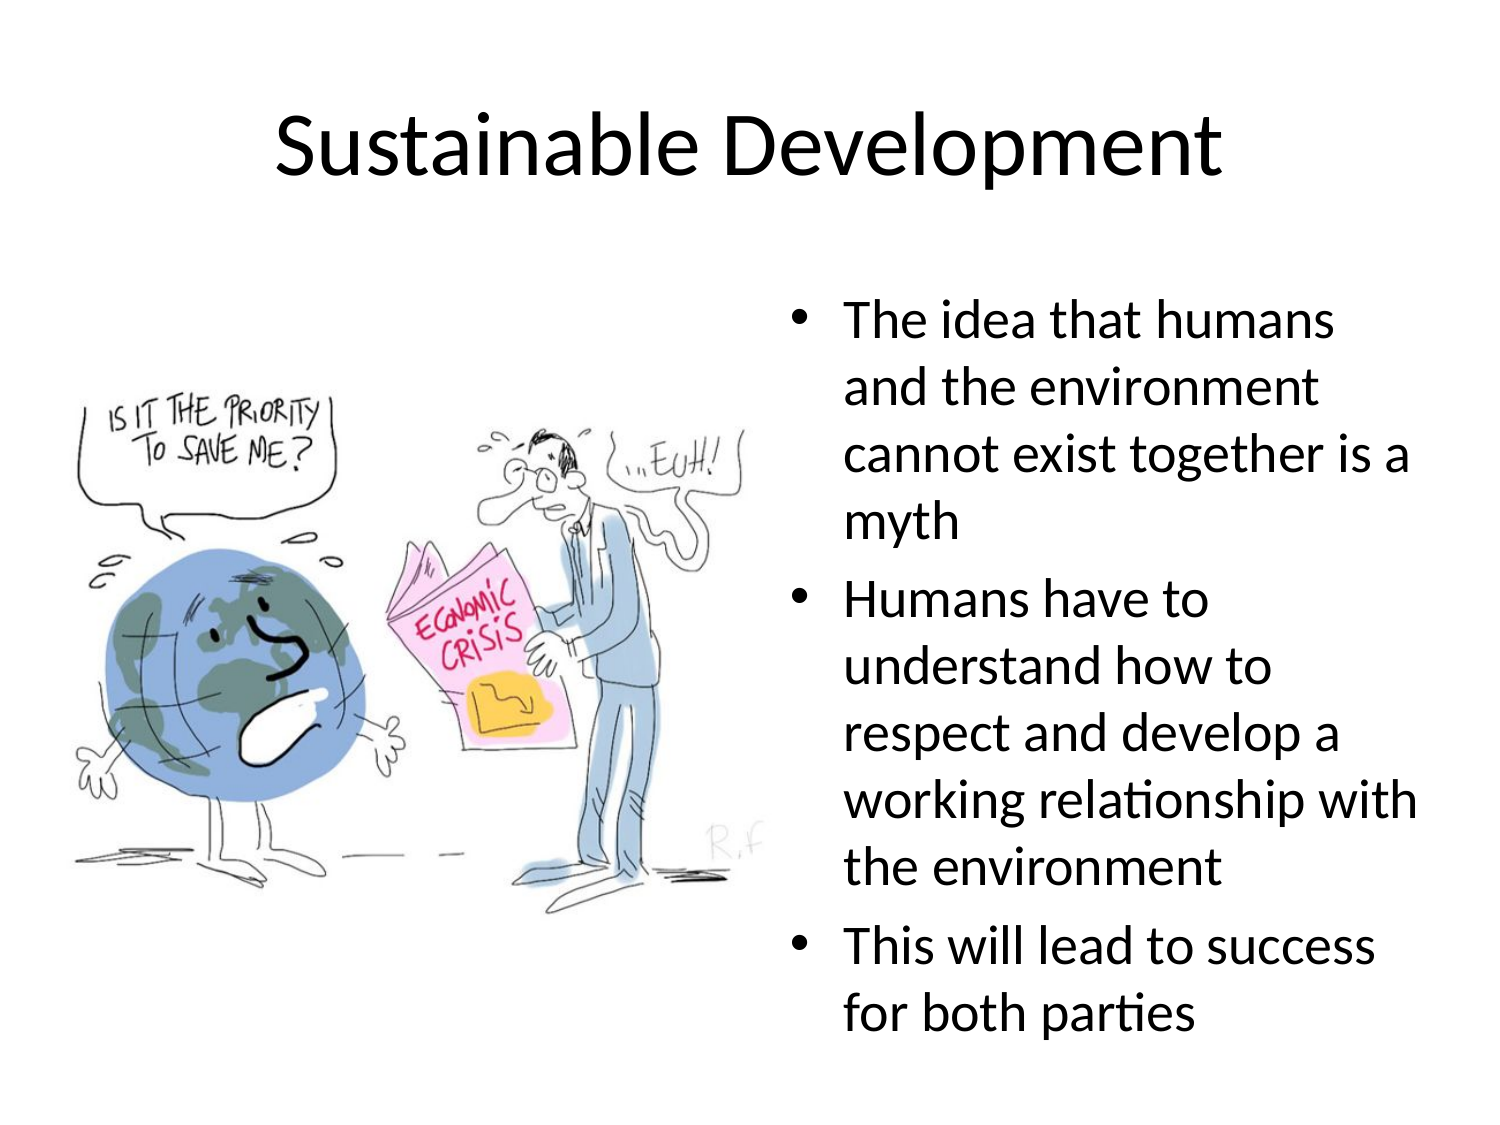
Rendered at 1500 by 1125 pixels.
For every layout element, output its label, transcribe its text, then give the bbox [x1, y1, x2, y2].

title Sustainable Development [75, 45, 1425, 233]
list The idea that humans and the environment cannot exist together is a myth Humans have to understand how to respect and develop a working relationship with the environment This will lead to success for both parties [774, 275, 1438, 1050]
picture [24, 362, 777, 926]
